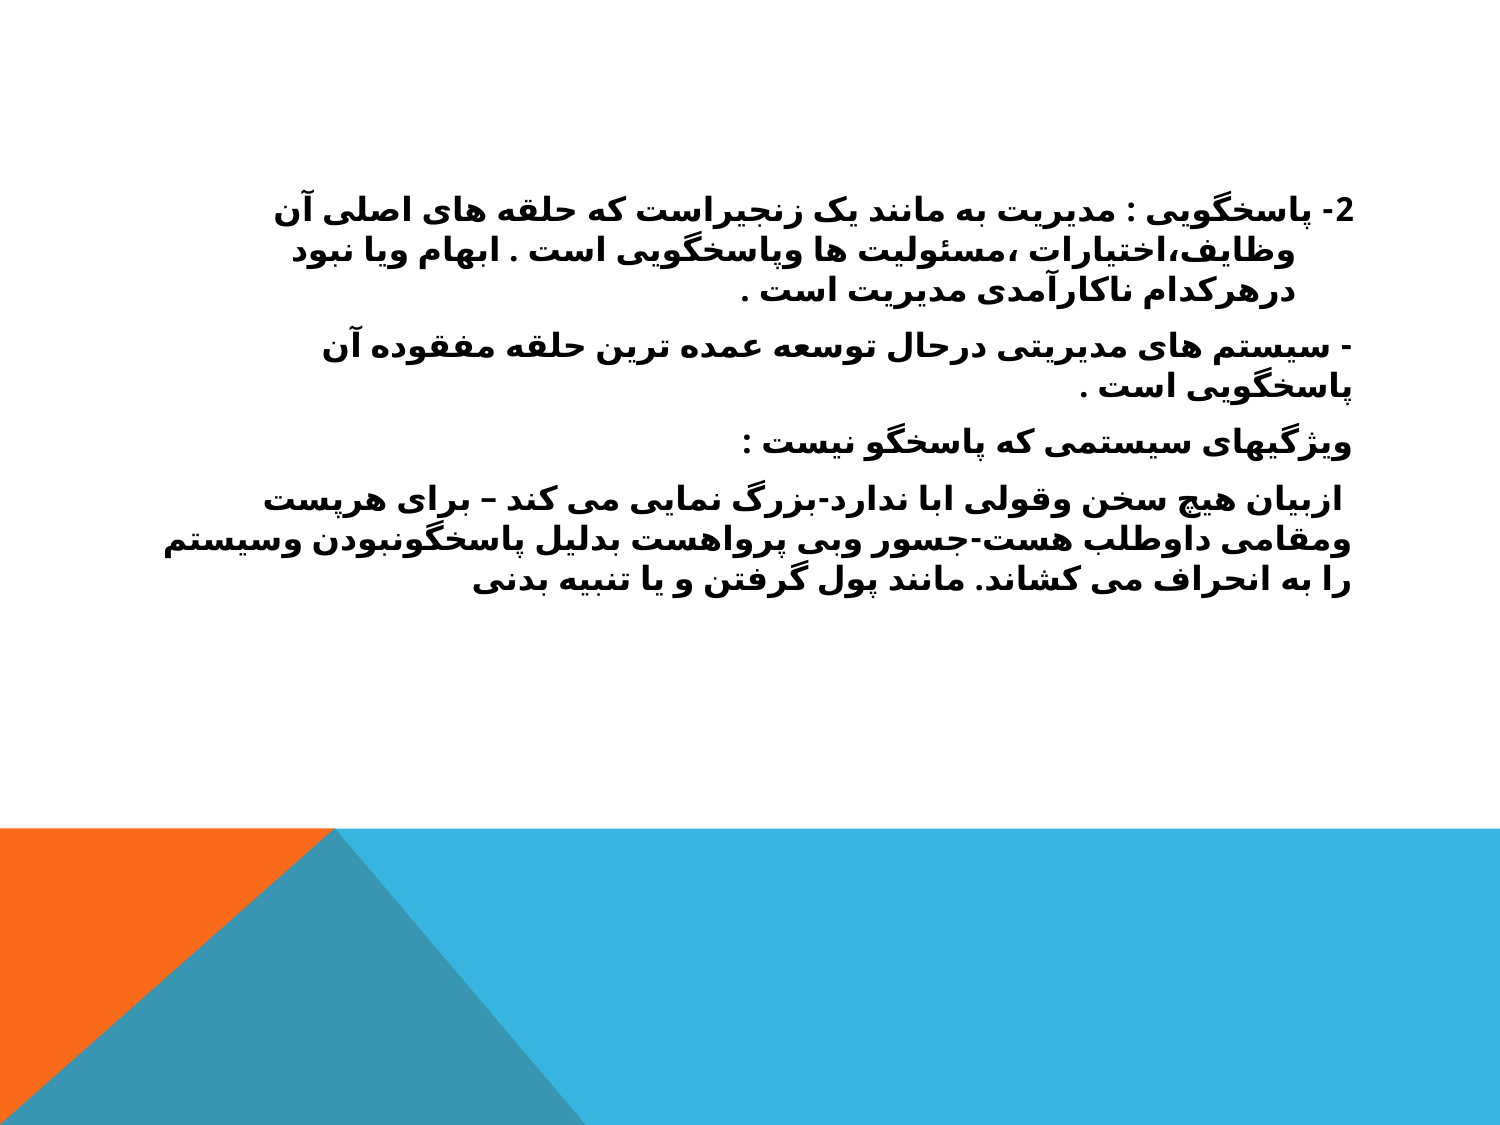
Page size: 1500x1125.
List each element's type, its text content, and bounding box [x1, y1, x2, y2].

list 2- پاسخگویی : مدیریت به مانند یک زنجیراست که حلقه های اصلی آن وظایف،اختیارات ،مسئولیت ها وپاسخگویی است . ابهام ویا نبود درهرکدام ناکارآمدی مدیریت است . - سیستم های مدیریتی درحال توسعه عمده ترین حلقه مفقوده آن پاسخگویی است . ویژگیهای سیستمی که پاسخگو نیست : ازبیان هیچ سخن وقولی ابا ندارد-بزرگ نمایی می کند – برای هرپست ومقامی داوطلب هست-جسور وبی پرواهست بدلیل پاسخگونبودن وسیستم را به انحراف می کشاند. مانند پول گرفتن و یا تنبیه بدنی [135, 180, 1369, 768]
